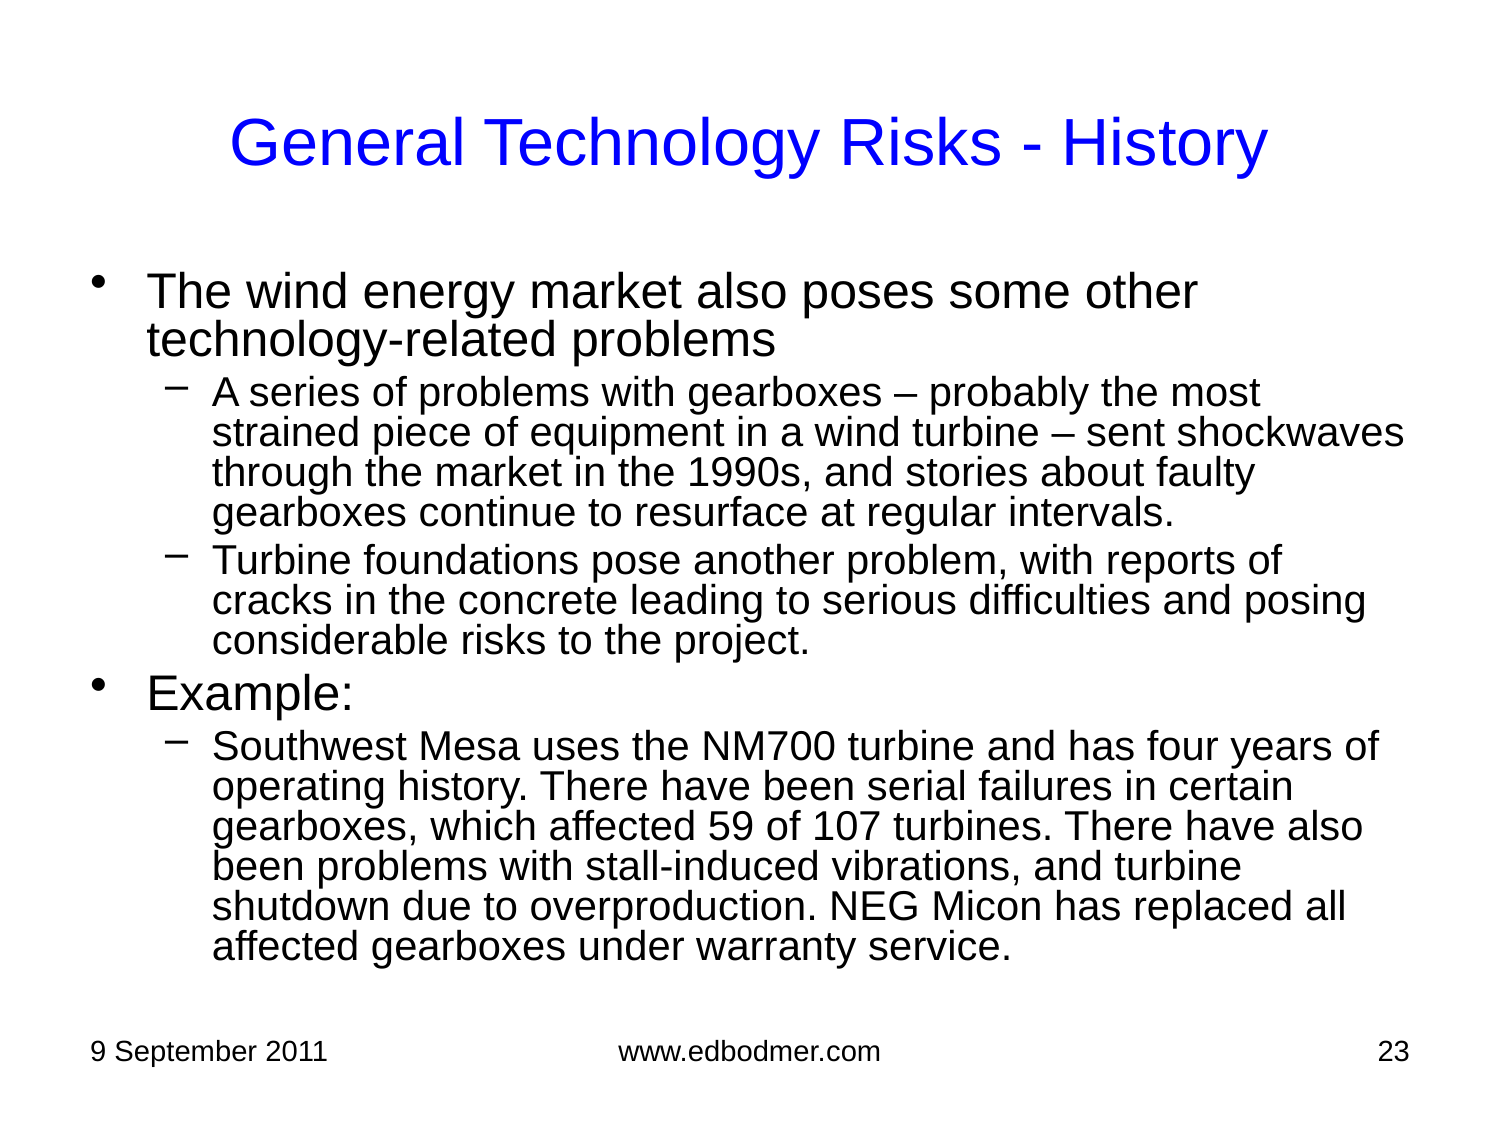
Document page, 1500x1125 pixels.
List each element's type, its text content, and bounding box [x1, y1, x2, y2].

list The wind energy market also poses some other technology-related problems A series of problems with gearboxes – probably the most strained piece of equipment in a wind turbine – sent shockwaves through the market in the 1990s, and stories about faulty gearboxes continue to resurface at regular intervals. Turbine foundations pose another problem, with reports of cracks in the concrete leading to serious difficulties and posing considerable risks to the project. Example: Southwest Mesa uses the NM700 turbine and has four years of operating history. There have been serial failures in certain gearboxes, which affected 59 of 107 turbines. There have also been problems with stall-induced vibrations, and turbine shutdown due to overproduction. NEG Micon has replaced all affected gearboxes under warranty service. [74, 262, 1426, 1006]
footer www.edbodmer.com [512, 1024, 988, 1103]
slide_number 23 [1074, 1024, 1426, 1103]
title General Technology Risks - History [74, 44, 1426, 233]
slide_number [74, 1024, 426, 1103]
